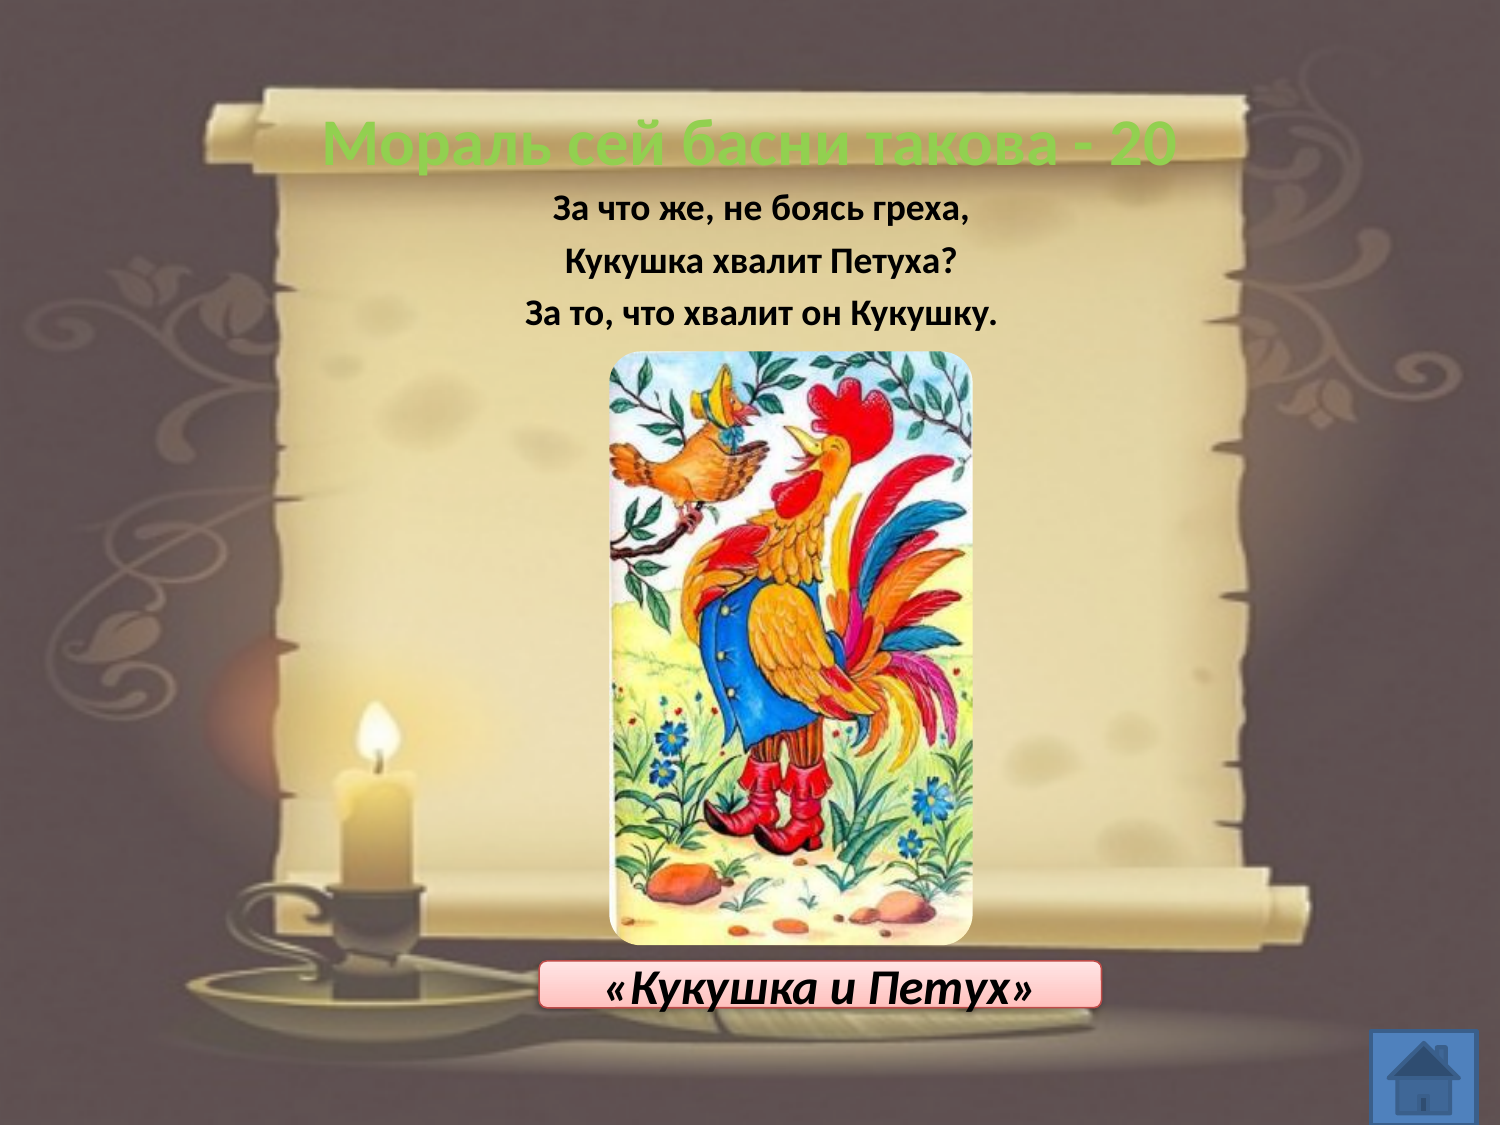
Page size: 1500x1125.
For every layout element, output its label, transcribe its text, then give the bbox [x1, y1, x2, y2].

picture [609, 351, 973, 946]
title Мораль сей басни такова - 20 [74, 44, 1426, 233]
text_box «Кукушка и Петух» [538, 960, 1103, 1009]
list За что же, не боясь греха, Кукушка хвалит Петуха? За то, что хвалит он Кукушку. [316, 175, 1208, 423]
title Чьё это? - 10 [0, 0, 1500, 1125]
text_box [1369, 1029, 1479, 1125]
